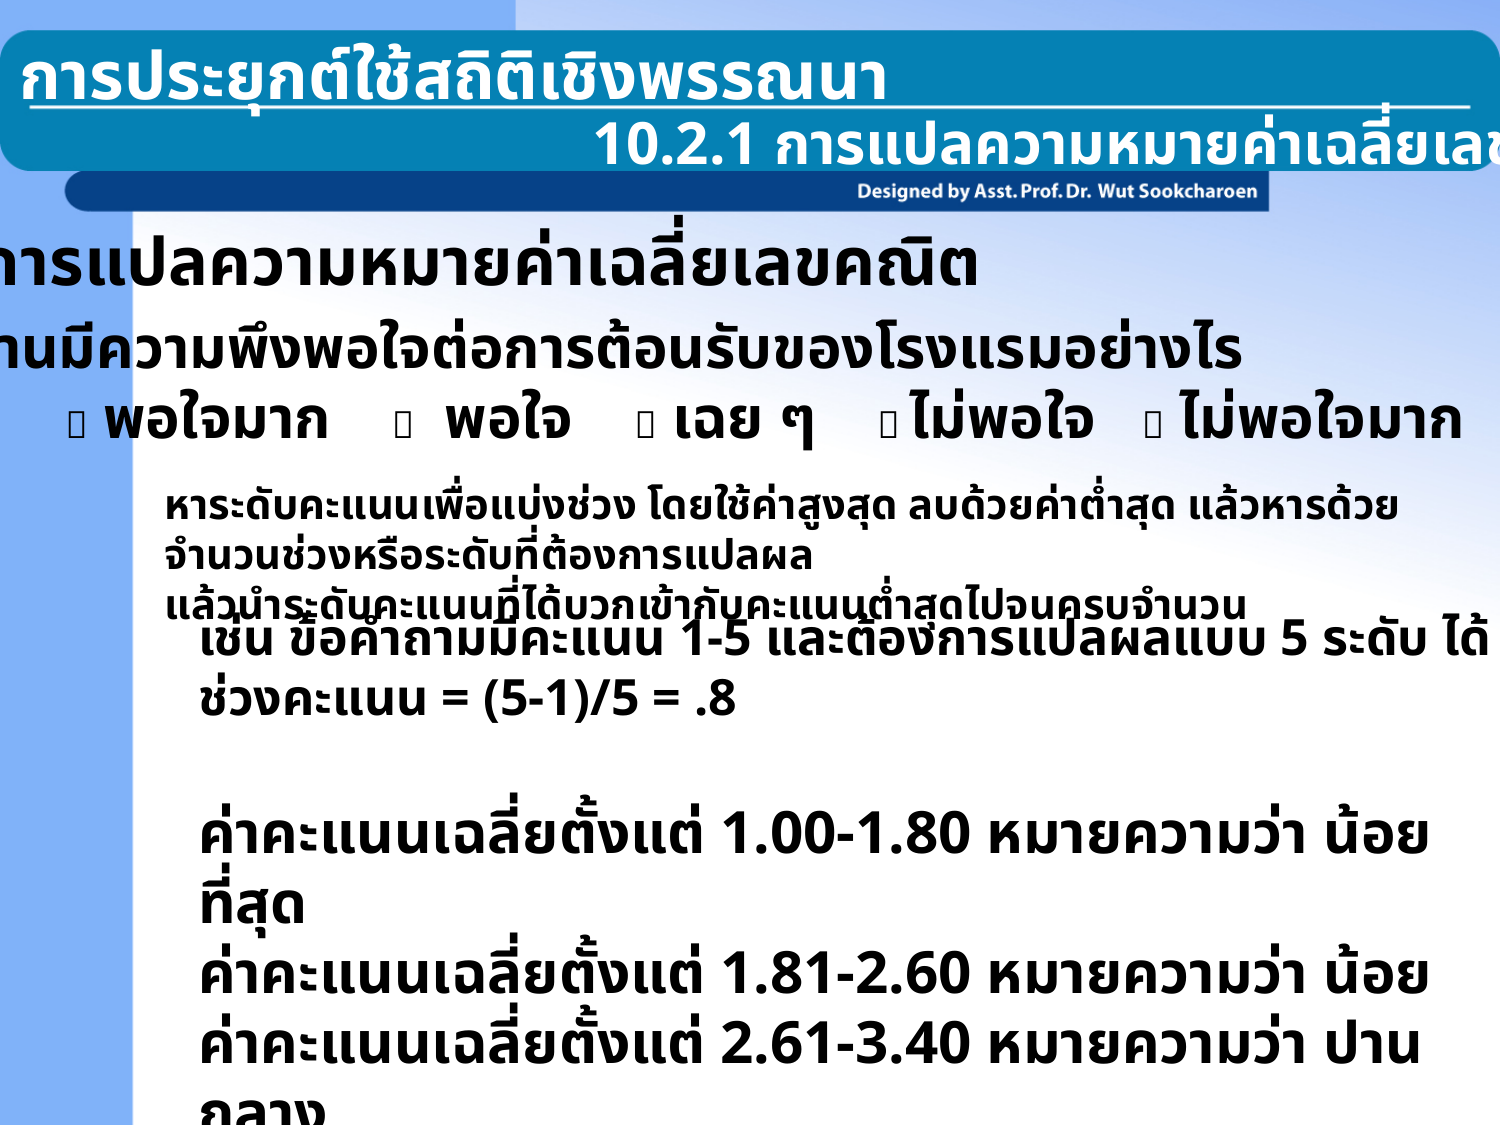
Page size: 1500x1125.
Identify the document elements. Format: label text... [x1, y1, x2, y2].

text_box ท่านมีความพึงพอใจต่อการต้อนรับของโรงแรมอย่างไร  พอใจมาก  พอใจ  เฉย ๆ  ไม่พอใจ  ไม่พอใจมาก [0, 302, 1481, 458]
text_box หาระดับคะแนนเพื่อแบ่งช่วง โดยใช้ค่าสูงสุด ลบด้วยค่าต่ำสุด แล้วหารด้วยจำนวนช่วงหรือระดับที่ต้องการแปลผล แล้วนำระดับคะแนนที่ได้บวกเข้ากับคะแนนต่ำสุดไปจนครบจำนวน [149, 470, 1500, 635]
picture [0, 149, 1500, 1125]
text_box การแปลความหมายค่าเฉลี่ยเลขคณิต [0, 210, 997, 302]
text_box เช่น ข้อคำถามมีคะแนน 1-5 และต้องการแปลผลแบบ 5 ระดับ ได้ช่วงคะแนน = (5-1)/5 = .8 ค่าคะแนนเฉลี่ยตั้งแต่ 1.00-1.80 หมายความว่า น้อยที่สุด ค่าคะแนนเฉลี่ยตั้งแต่ 1.81-2.60 หมายความว่า น้อย ค่าคะแนนเฉลี่ยตั้งแต่ 2.61-3.40 หมายความว่า ปานกลาง ค่าคะแนนเฉลี่ยตั้งแต่ 3.41-4.20 หมายความว่า มาก ค่าคะแนนเฉลี่ยตั้งแต่ 4.21-5.00 หมายความว่า มากที่สุด [183, 597, 1500, 1125]
text_box 10.2 การประยุกต์ใช้สถิติเชิงพรรณนา [0, 25, 905, 121]
text_box 10.2.1 การแปลความหมายค่าเฉลี่ยเลขคณิต [578, 98, 1500, 184]
picture [0, 0, 1500, 53]
